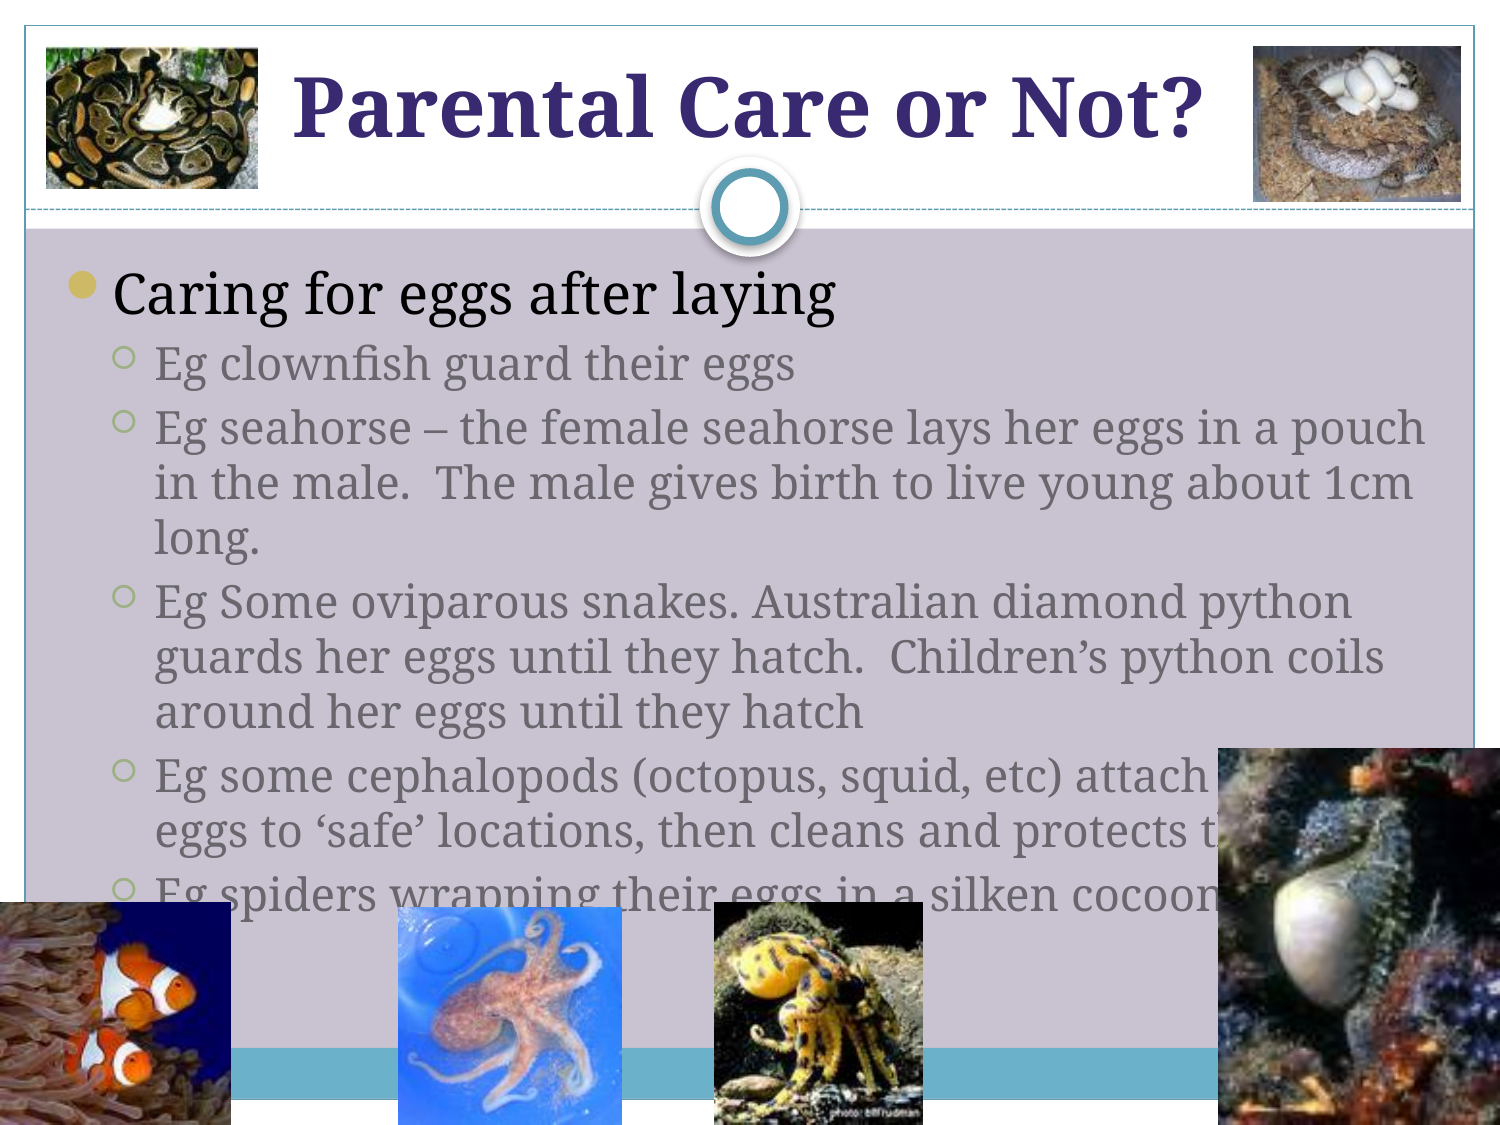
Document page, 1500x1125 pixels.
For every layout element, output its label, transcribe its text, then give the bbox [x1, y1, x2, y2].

picture [714, 902, 923, 1125]
title Parental Care or Not? [49, 37, 1450, 163]
picture [398, 907, 623, 1125]
picture [46, 46, 258, 190]
picture [1253, 46, 1461, 202]
list Caring for eggs after laying Eg clownfish guard their eggs Eg seahorse – the female seahorse lays her eggs in a pouch in the male. The male gives birth to live young about 1cm long. Eg Some oviparous snakes. Australian diamond python guards her eggs until they hatch. Children’s python coils around her eggs until they hatch Eg some cephalopods (octopus, squid, etc) attach their eggs to ‘safe’ locations, then cleans and protects them Eg spiders wrapping their eggs in a silken cocoon. [49, 250, 1445, 1001]
picture [0, 902, 231, 1125]
picture [1218, 748, 1500, 1125]
